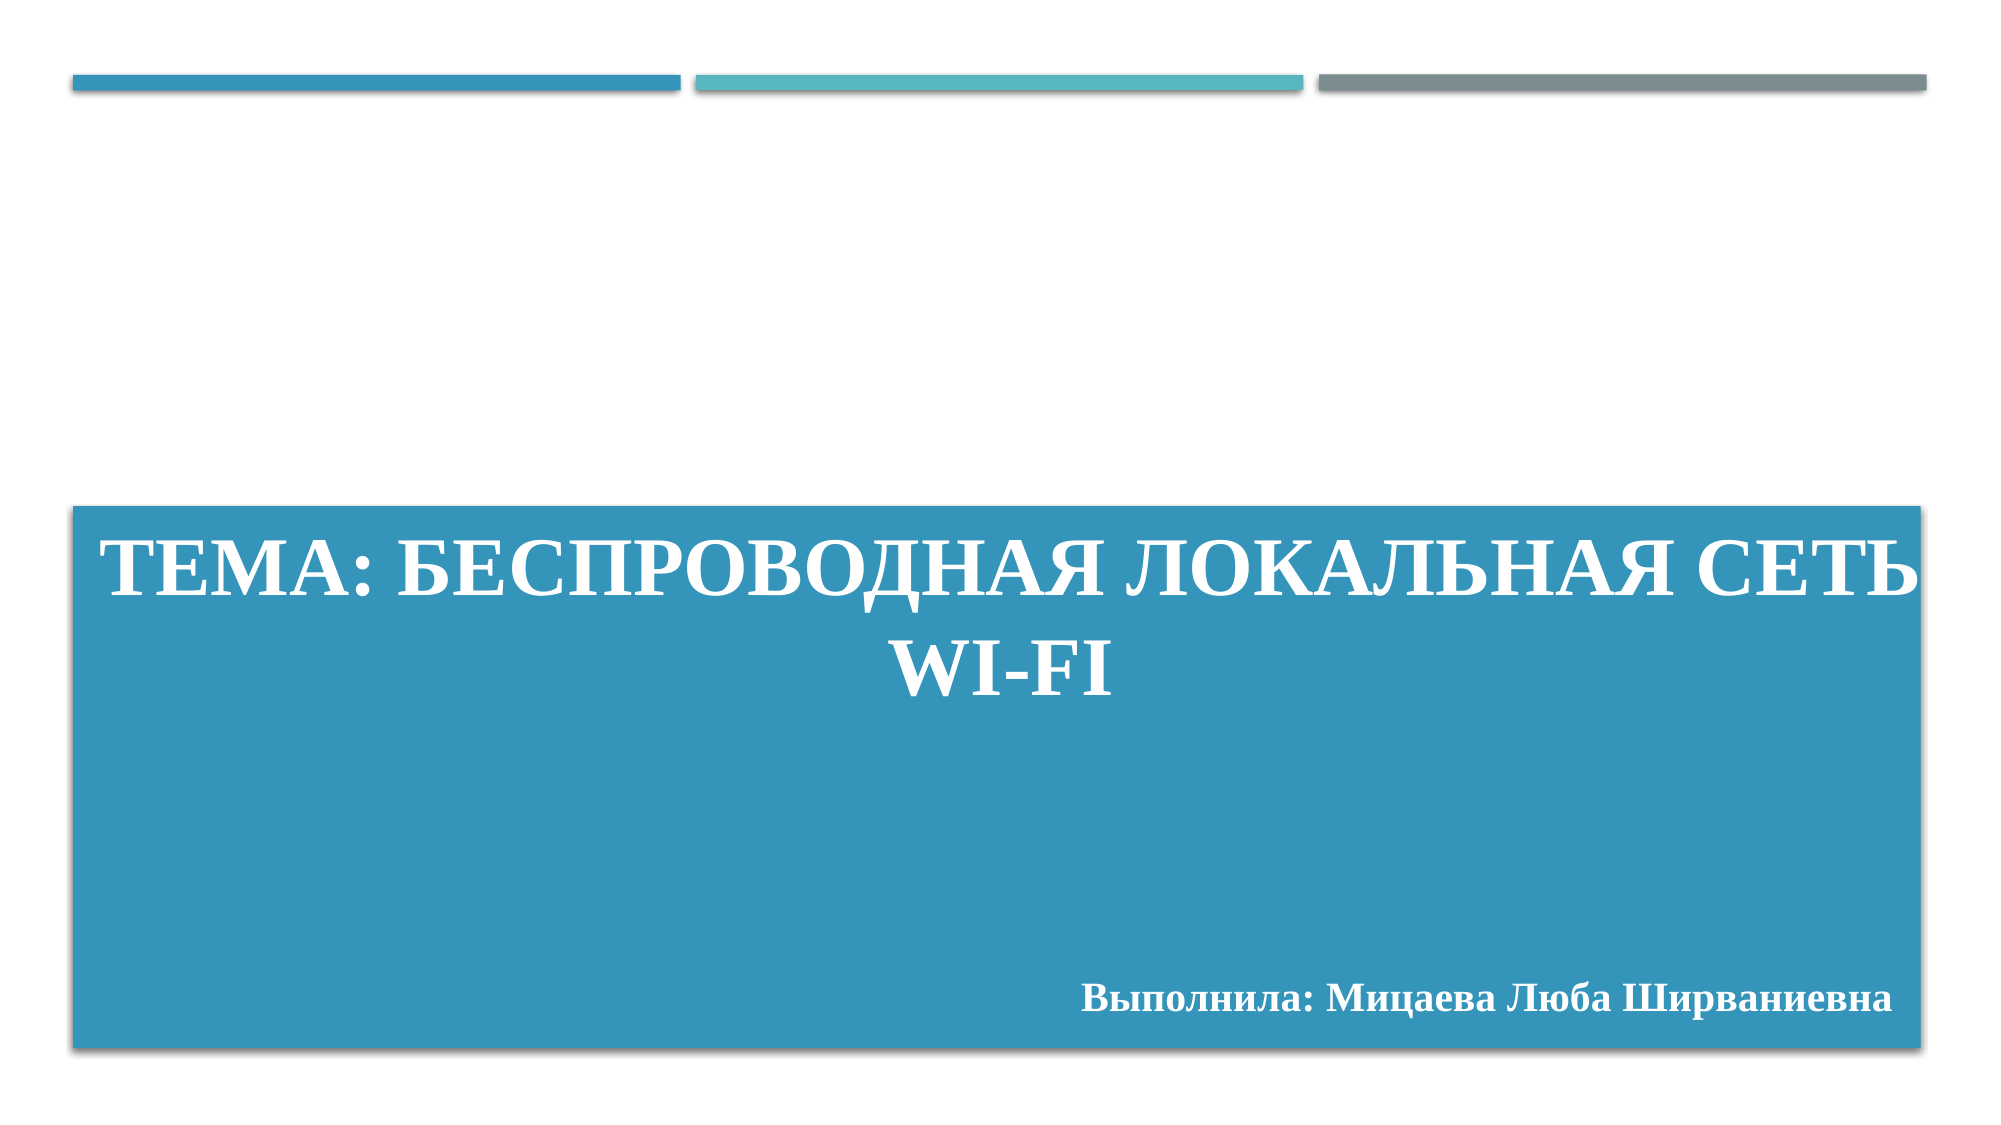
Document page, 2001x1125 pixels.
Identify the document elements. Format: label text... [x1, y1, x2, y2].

text_box ТЕМА: БЕСПРОВОДНАЯ ЛОКАЛЬНАЯ СЕТЬ WI-FI [81, 94, 1941, 790]
text_box Выполнила: Мицаева Люба Ширваниевна [1066, 962, 2000, 1028]
